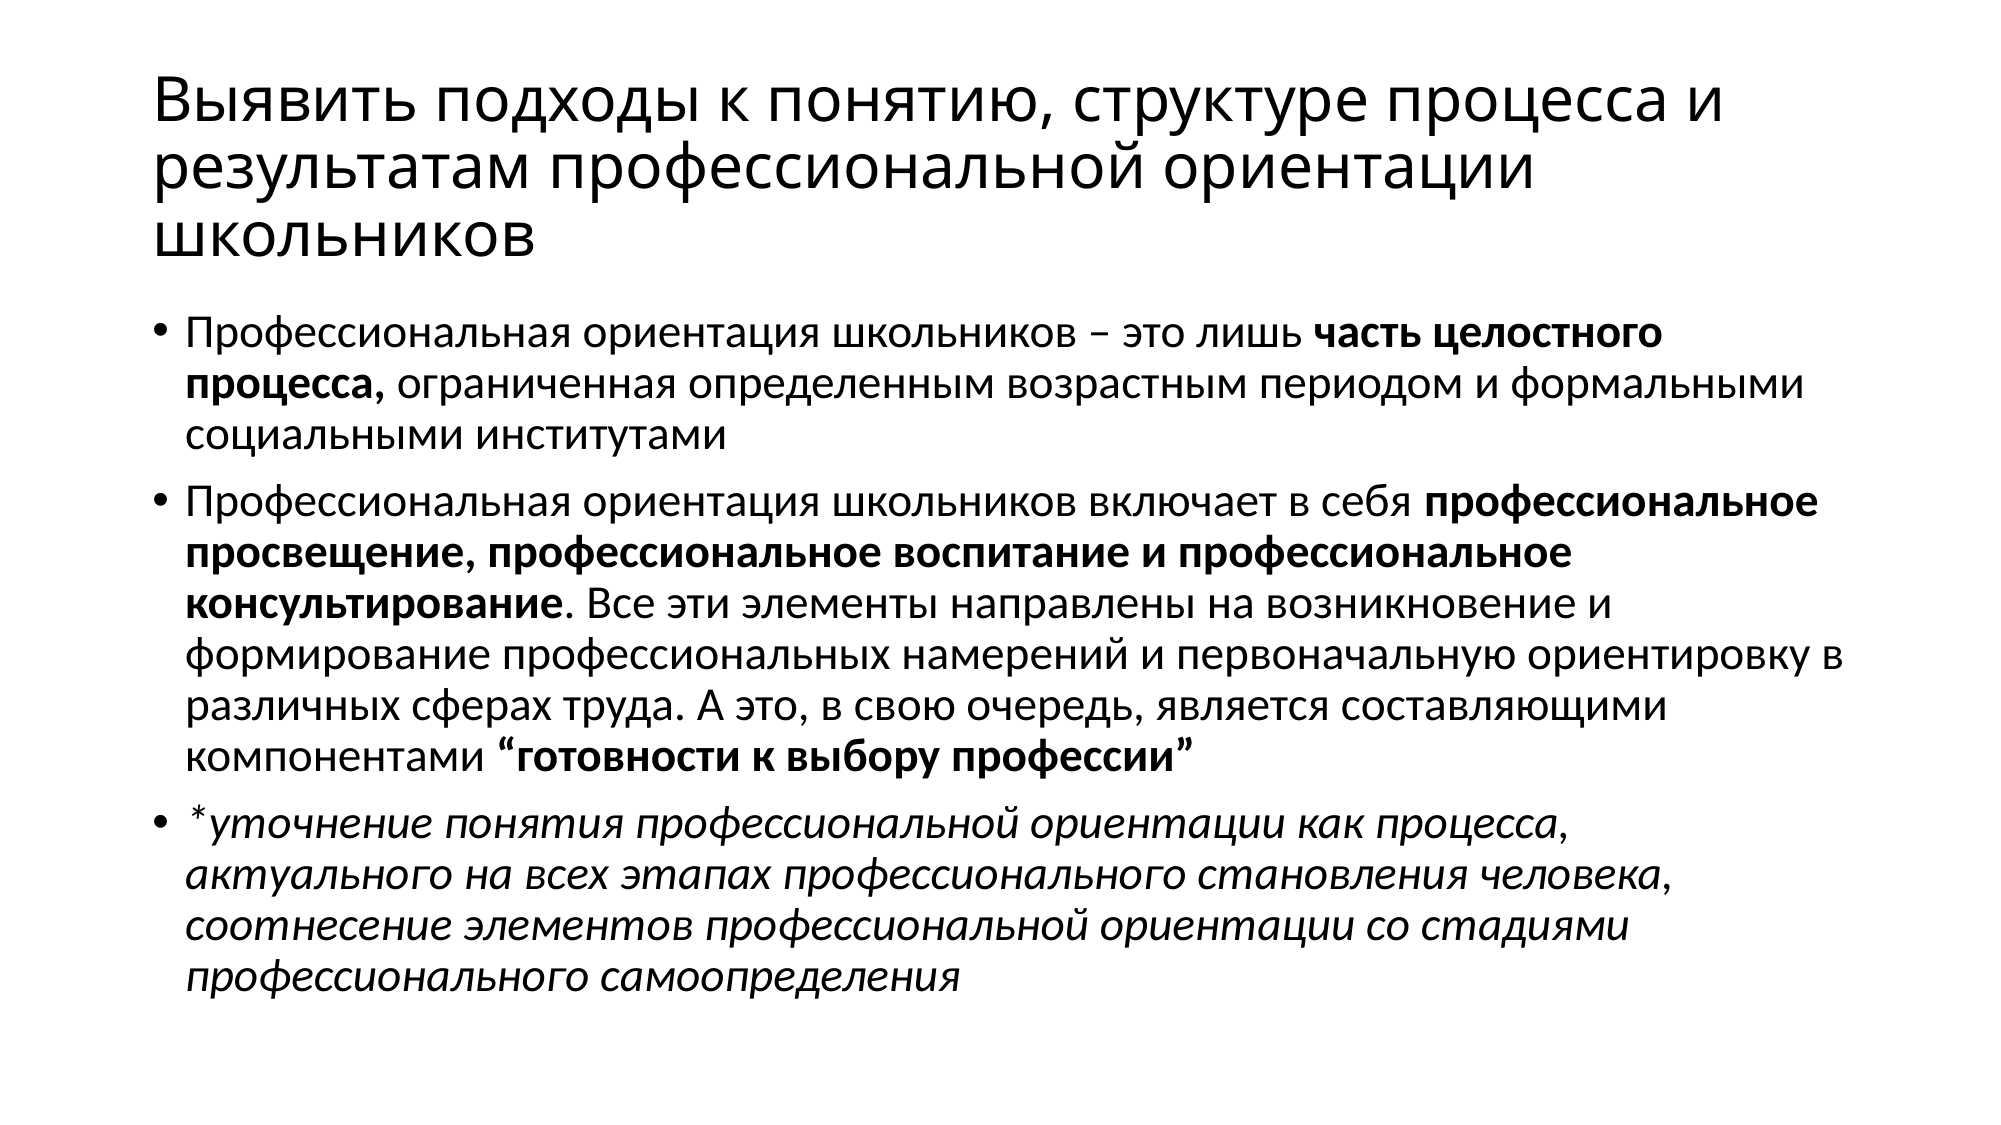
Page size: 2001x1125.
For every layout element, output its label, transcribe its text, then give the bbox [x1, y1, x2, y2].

title Выявить подходы к понятию, структуре процесса и результатам профессиональной ориентации школьников [137, 59, 1863, 278]
list Профессиональная ориентация школьников – это лишь часть целостного процесса, ограниченная определенным возрастным периодом и формальными социальными институтами Профессиональная ориентация школьников включает в себя профессиональное просвещение, профессиональное воспитание и профессиональное консультирование. Все эти элементы направлены на возникновение и формирование профессиональных намерений и первоначальную ориентировку в различных сферах труда. А это, в свою очередь, является составляющими компонентами “готовности к выбору профессии” *уточнение понятия профессиональной ориентации как процесса, актуального на всех этапах профессионального становления человека, соотнесение элементов профессиональной ориентации со стадиями профессионального самоопределения [137, 299, 1863, 1014]
